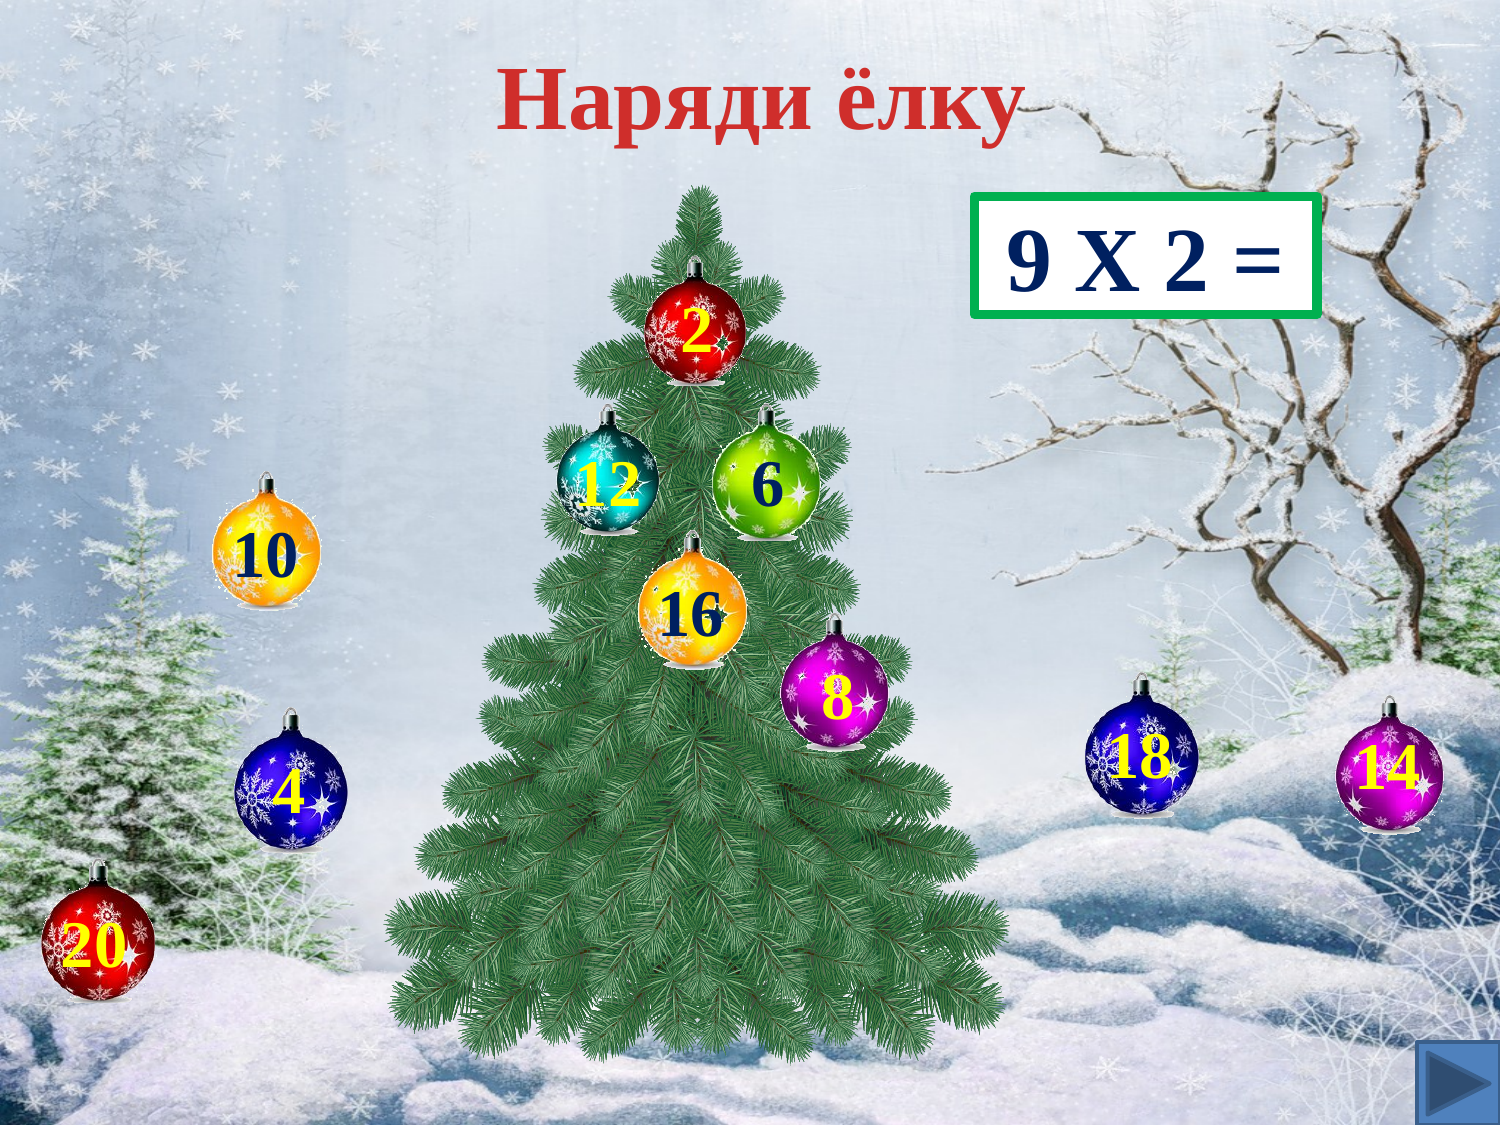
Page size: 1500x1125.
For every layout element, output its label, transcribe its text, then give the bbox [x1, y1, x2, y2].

picture [0, 0, 1500, 1125]
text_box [537, 396, 680, 540]
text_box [1080, 668, 1200, 820]
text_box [182, 467, 349, 612]
text_box 9 Х 2 = [1014, 194, 1319, 316]
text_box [702, 396, 833, 541]
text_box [40, 857, 160, 1003]
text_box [1316, 692, 1459, 836]
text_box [643, 255, 751, 386]
text_box Наряди ёлку [218, 30, 1306, 156]
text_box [631, 526, 751, 671]
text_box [229, 703, 349, 856]
text_box [1415, 1040, 1500, 1125]
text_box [773, 609, 904, 753]
